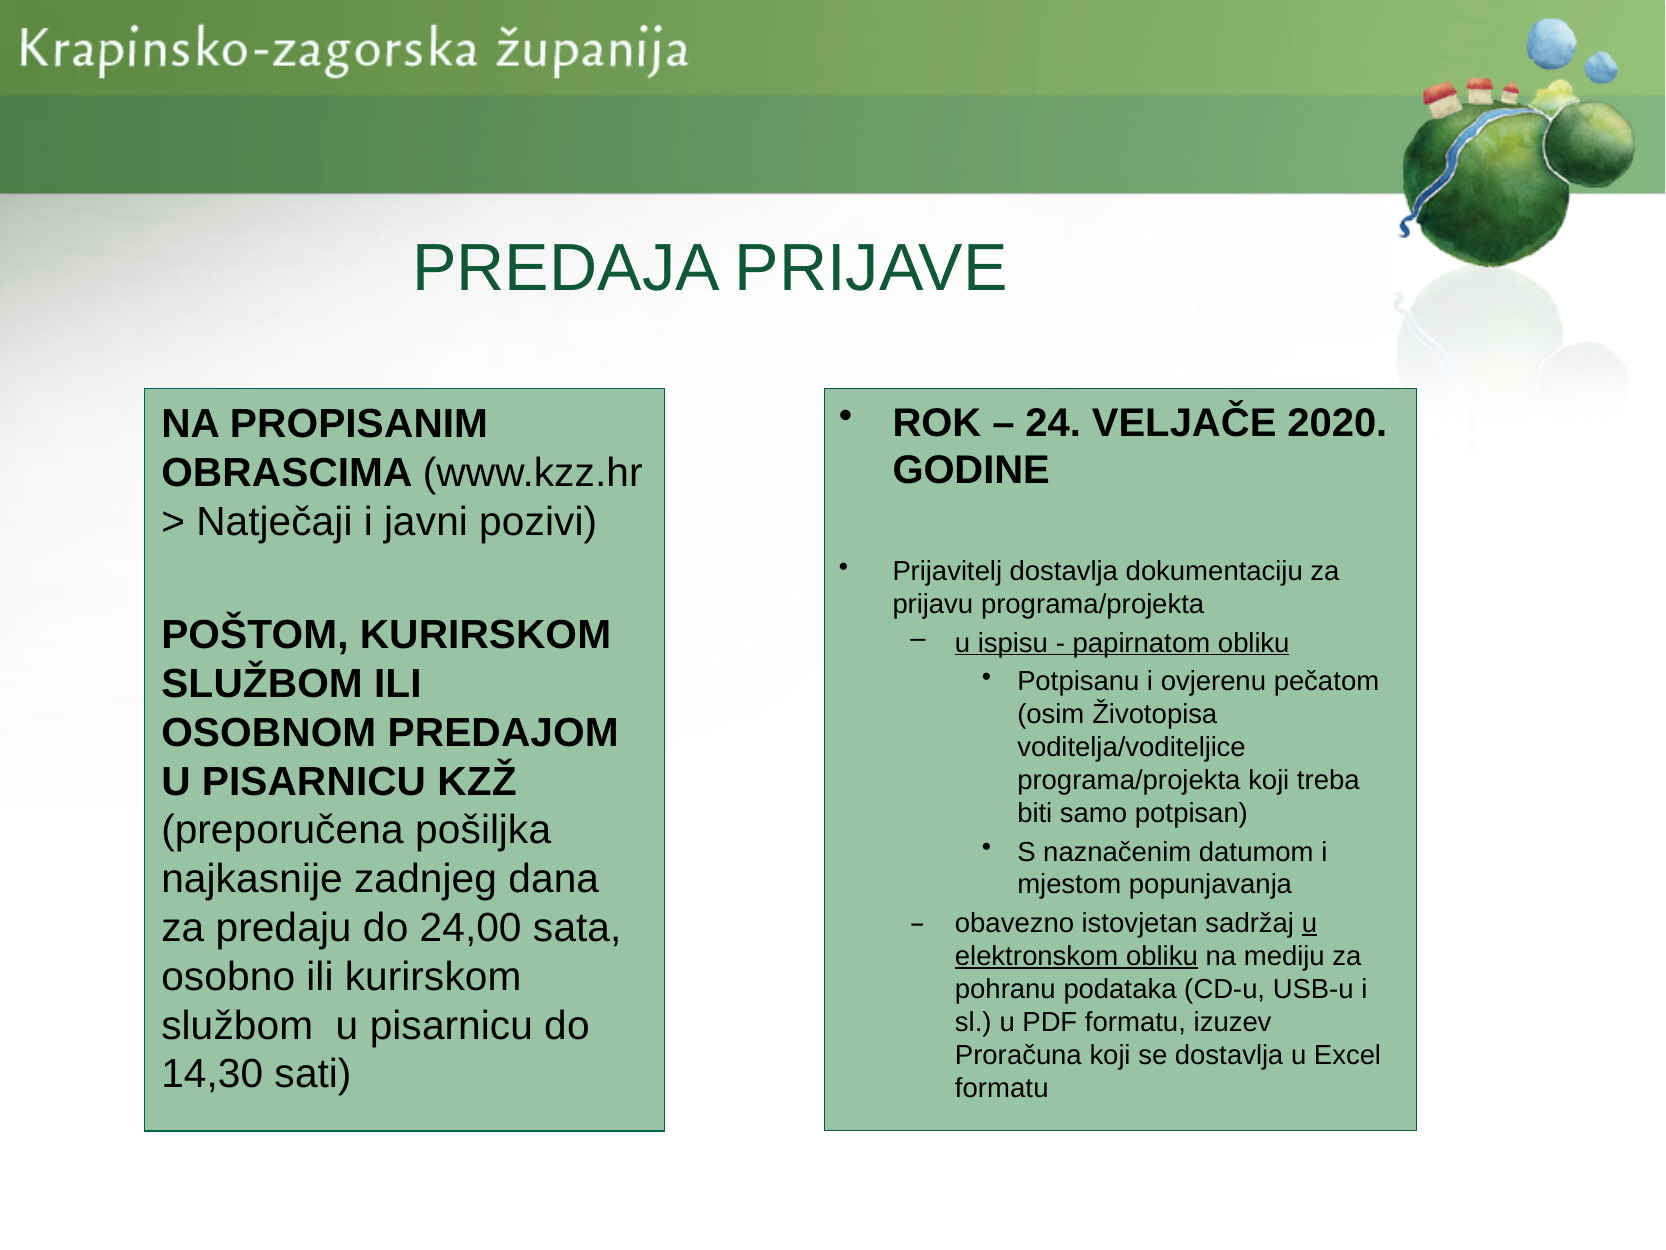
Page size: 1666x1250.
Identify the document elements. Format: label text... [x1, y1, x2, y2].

list PREDAJA PRIJAVE [62, 215, 1666, 1186]
picture [0, 0, 1666, 1250]
text_box NA PROPISANIM OBRASCIMA (www.kzz.hr > Natječaji i javni pozivi) POŠTOM, KURIRSKOM SLUŽBOM ILI OSOBNOM PREDAJOM U PISARNICU KZŽ (preporučena pošiljka najkasnije zadnjeg dana za predaju do 24,00 sata, osobno ili kurirskom službom u pisarnicu do 14,30 sati) [144, 388, 665, 1131]
text_box ROK – 24. VELJAČE 2020. GODINE Prijavitelj dostavlja dokumentaciju za prijavu programa/projekta u ispisu - papirnatom obliku Potpisanu i ovjerenu pečatom (osim Životopisa voditelja/voditeljice programa/projekta koji treba biti samo potpisan) S naznačenim datumom i mjestom popunjavanja obavezno istovjetan sadržaj u elektronskom obliku na mediju za pohranu podataka (CD-u, USB-u i sl.) u PDF formatu, izuzev Proračuna koji se dostavlja u Excel formatu [824, 388, 1417, 1131]
